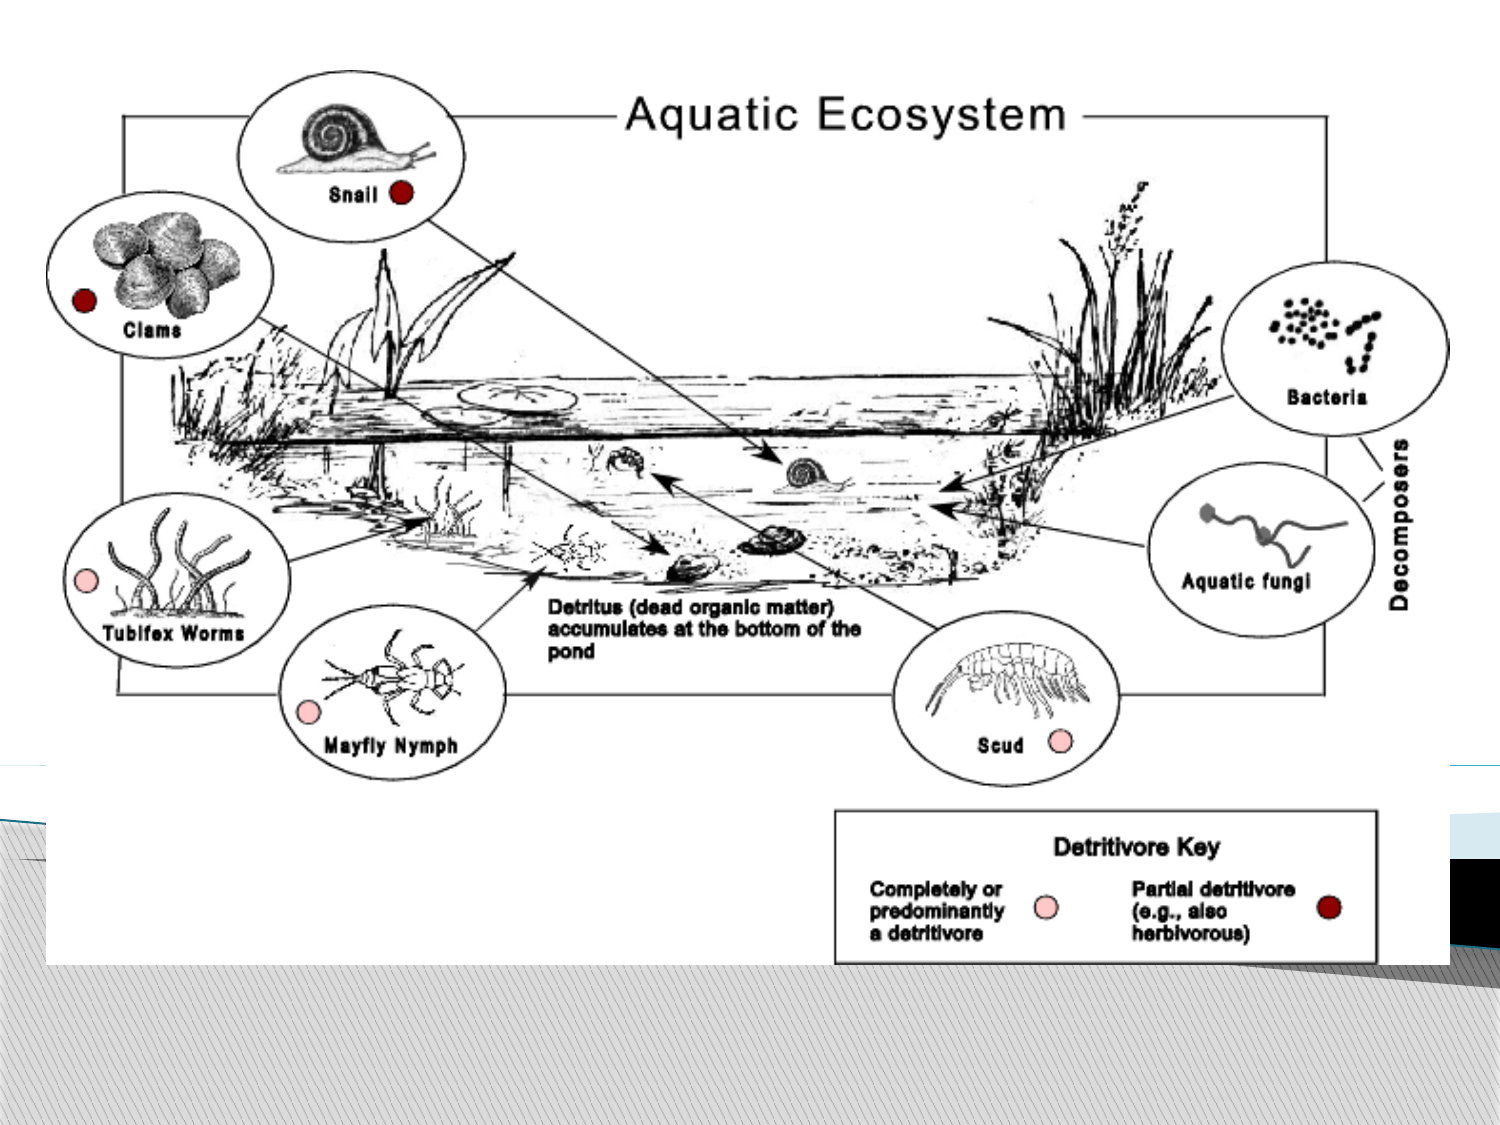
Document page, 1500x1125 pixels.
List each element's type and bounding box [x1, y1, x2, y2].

picture [0, 70, 1500, 989]
